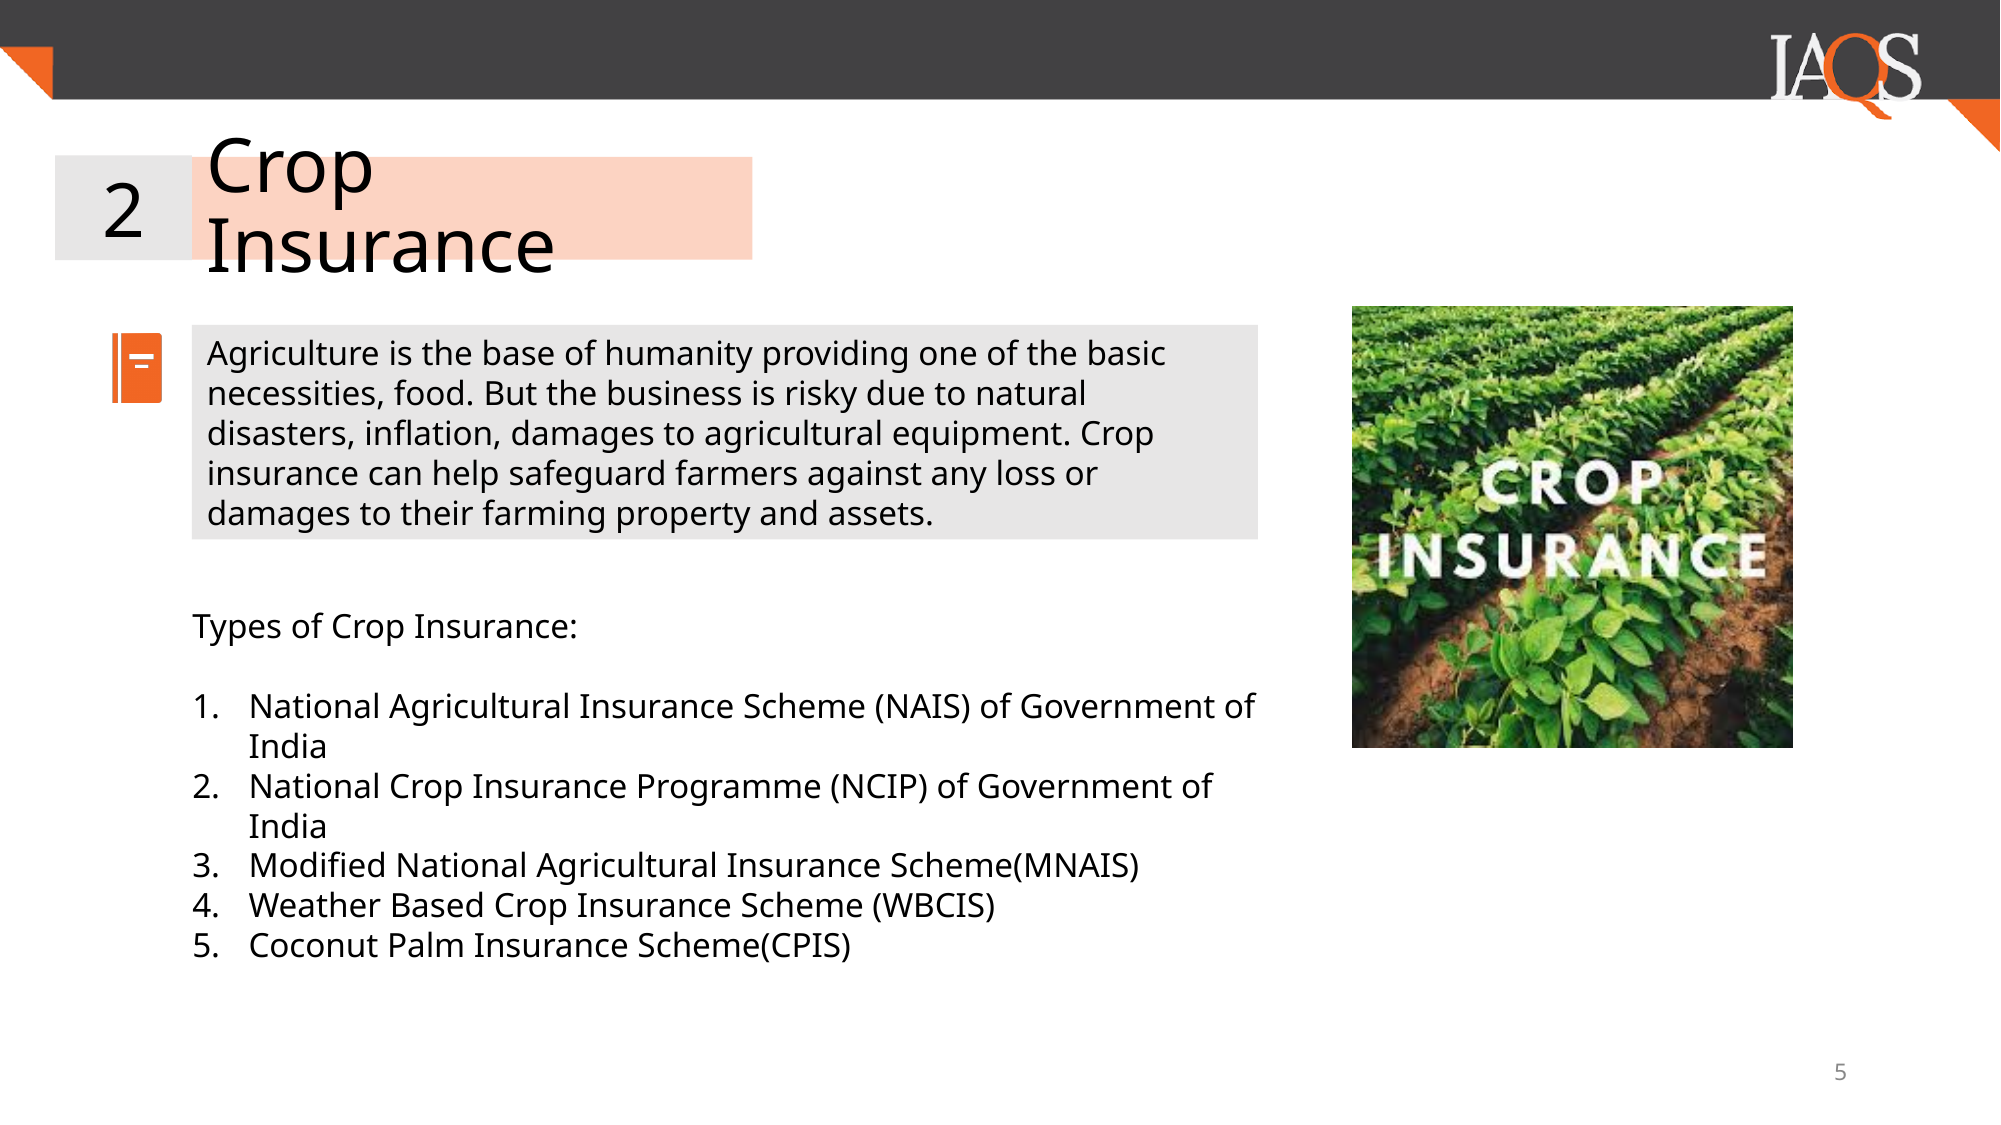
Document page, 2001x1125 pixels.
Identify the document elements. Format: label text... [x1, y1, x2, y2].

text_box 2 [55, 155, 192, 261]
title Crop Insurance [192, 156, 753, 260]
text_box Agriculture is the base of humanity providing one of the basic necessities, food. But the business is risky due to natural disasters, inflation, damages to agricultural equipment. Crop insurance can help safeguard farmers against any loss or damages to their farming property and assets. [191, 324, 1258, 540]
picture [94, 326, 179, 411]
picture [1351, 306, 1793, 748]
slide_number ‹#› [1412, 1042, 1863, 1103]
text_box Types of Crop Insurance: National Agricultural Insurance Scheme (NAIS) of Government of India National Crop Insurance Programme (NCIP) of Government of India Modified National Agricultural Insurance Scheme(MNAIS) Weather Based Crop Insurance Scheme (WBCIS) Coconut Palm Insurance Scheme(CPIS) [177, 597, 1280, 1012]
picture [0, 0, 2000, 152]
